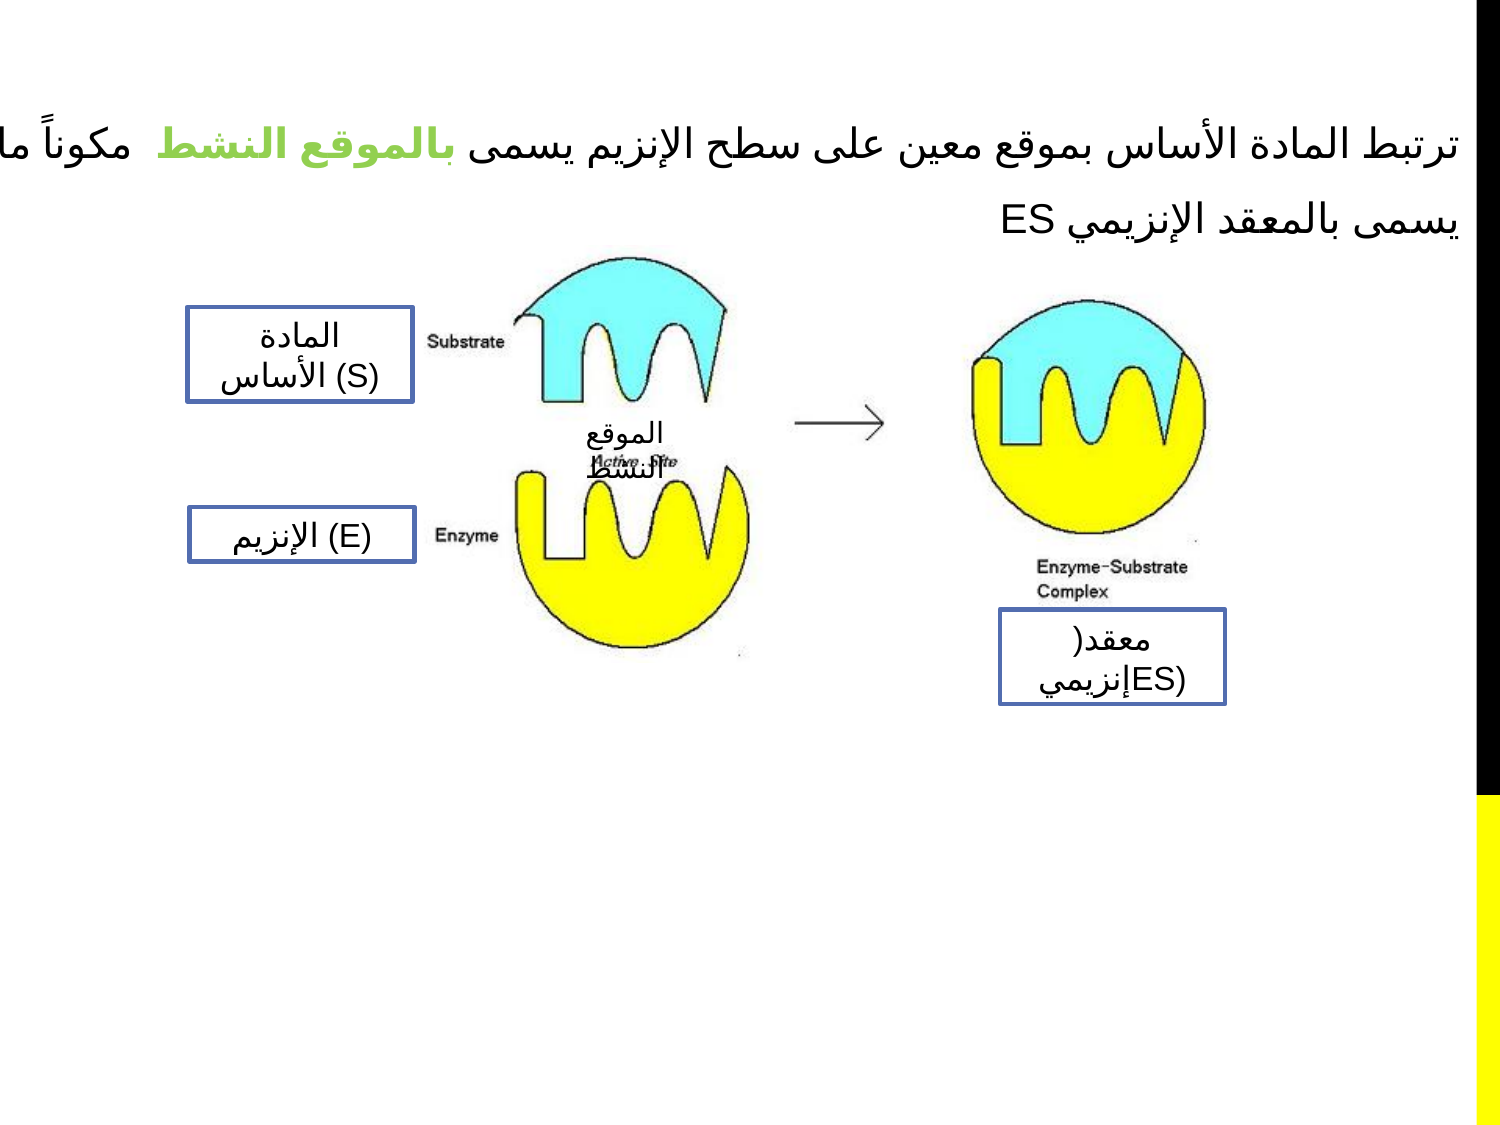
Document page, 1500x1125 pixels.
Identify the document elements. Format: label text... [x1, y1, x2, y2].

picture [411, 244, 1276, 664]
text_box )معقد إنزيميES) [998, 668, 1227, 706]
text_box المادة الأساس (S) [185, 305, 410, 404]
text_box الإنزيم (E) [187, 505, 410, 564]
text_box ترتبط المادة الأساس بموقع معين على سطح الإنزيم يسمى بالموقع النشط مكوناً ما يسمى بالمعقد الإنزيمي ES [0, 84, 1475, 249]
